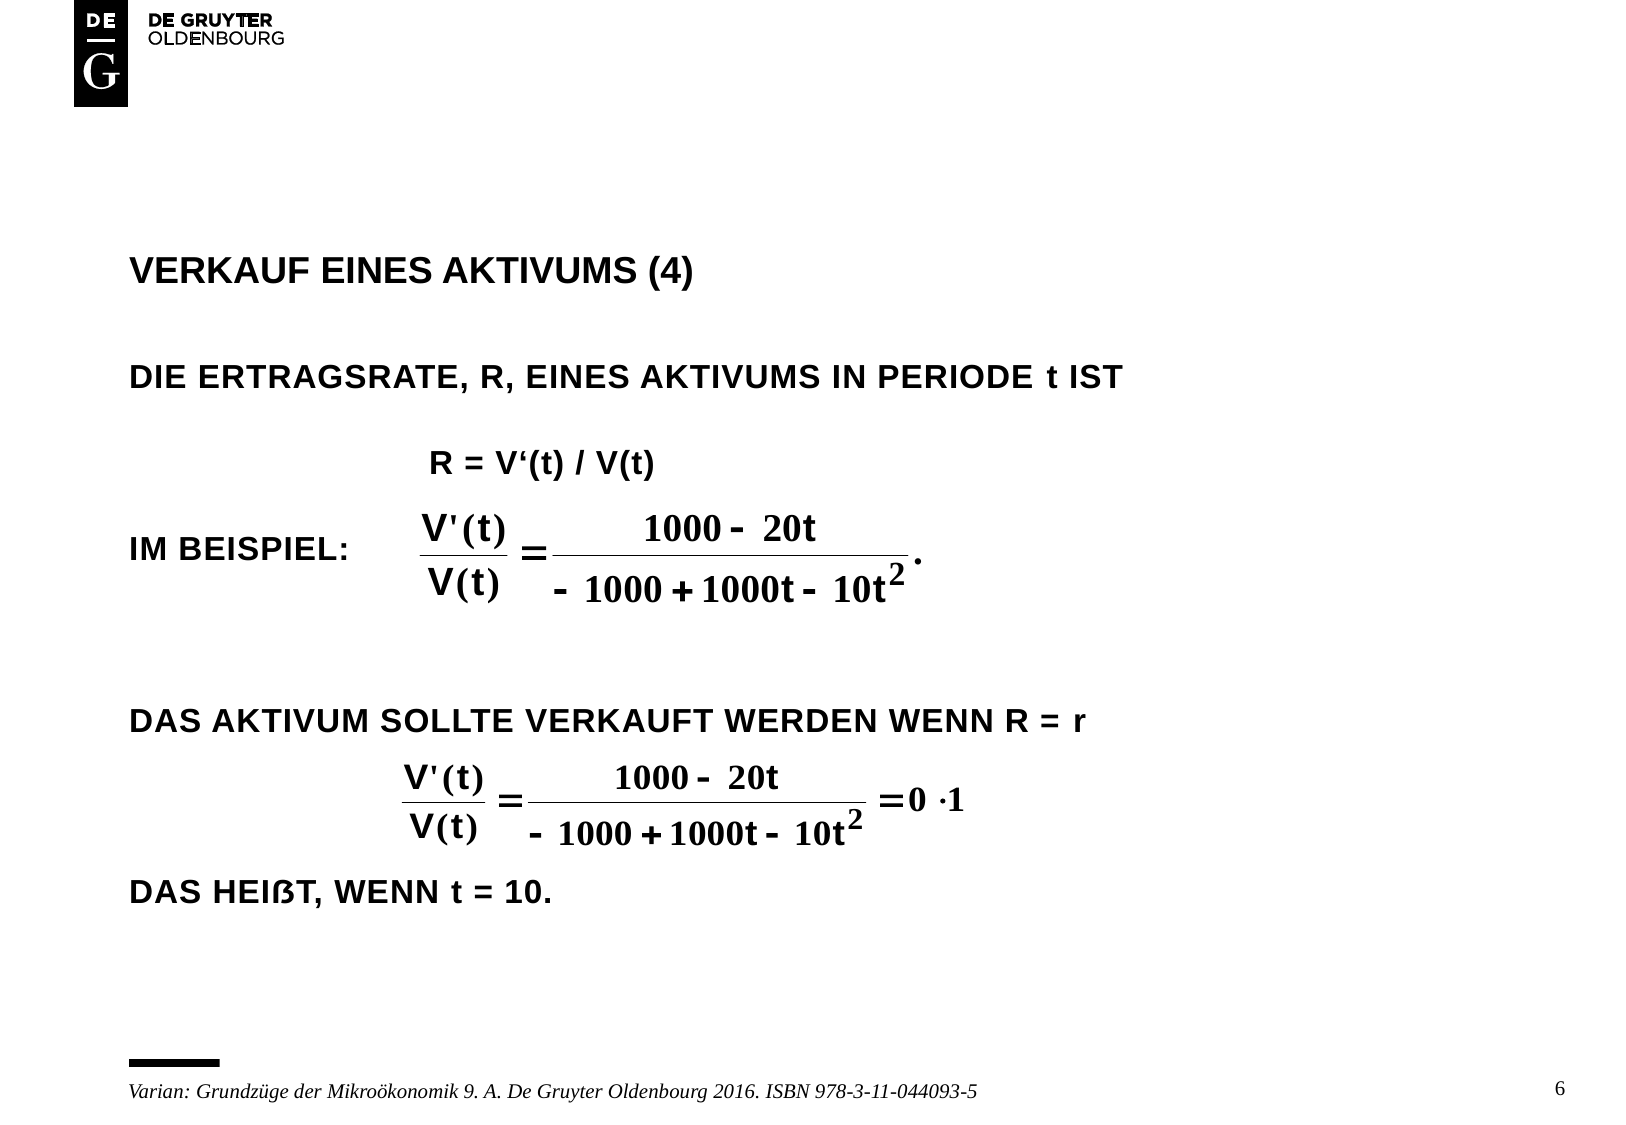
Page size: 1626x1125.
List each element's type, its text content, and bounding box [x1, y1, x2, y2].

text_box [416, 506, 924, 607]
title Verkauf eines aktivums (4) [129, 245, 1556, 328]
list Die ertragsrate, r, eines aktivums in periode t ist r = v‘(t) / V(t) Im beispiel: Das aktivum sollte verkauft werden wenn r = r Das heißt, wenn t = 10. [129, 355, 1556, 980]
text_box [399, 759, 965, 849]
slide_number 6 [1554, 1074, 1614, 1104]
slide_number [128, 1077, 1539, 1108]
